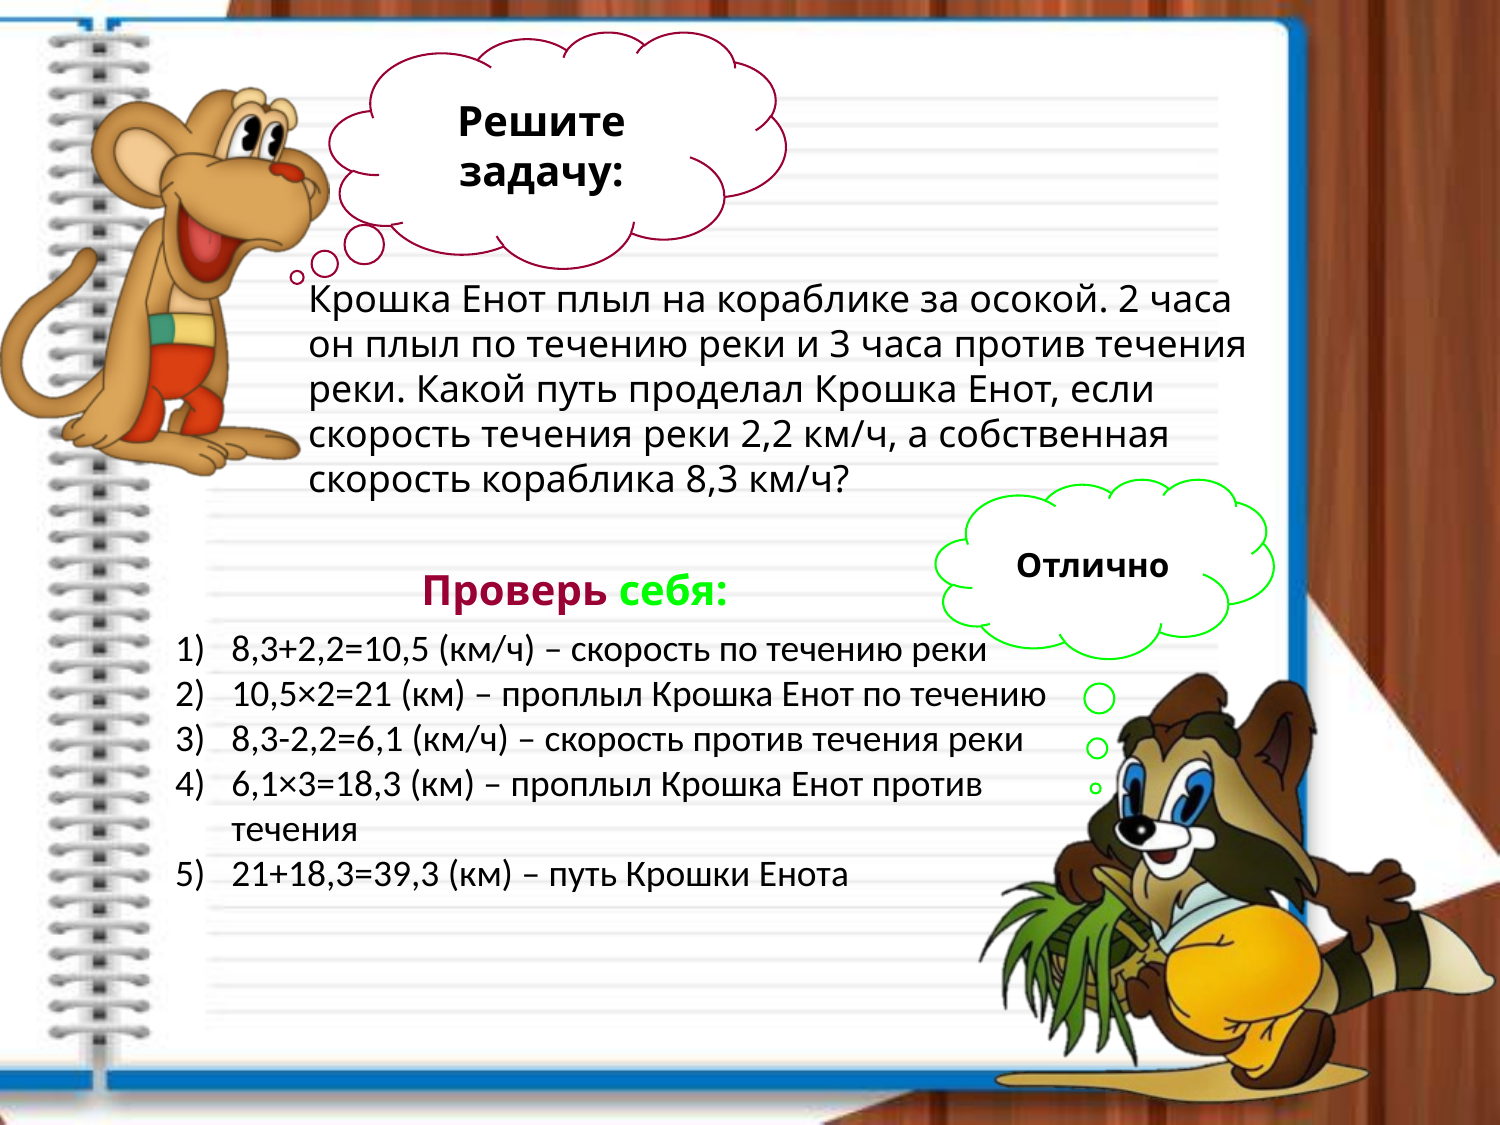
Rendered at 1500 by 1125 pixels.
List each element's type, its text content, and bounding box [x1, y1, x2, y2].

text_box Отлично [934, 478, 1275, 658]
text_box Проверь себя: [406, 555, 768, 616]
text_box Крошка Енот плыл на кораблике за осокой. 2 часа он плыл по течению реки и 3 часа против течения реки. Какой путь проделал Крошка Енот, если скорость течения реки 2,2 км/ч, а собственная скорость кораблика 8,3 км/ч? [293, 268, 1274, 508]
picture [0, 0, 1500, 1125]
text_box 8,3+2,2=10,5 (км/ч) – скорость по течению реки 10,5×2=21 (км) – проплыл Крошка Енот по течению 8,3-2,2=6,1 (км/ч) – скорость против течения реки 6,1×3=18,3 (км) – проплыл Крошка Енот против течения 21+18,3=39,3 (км) – путь Крошки Енота [160, 616, 1079, 947]
text_box Решите задачу: [330, 31, 787, 268]
